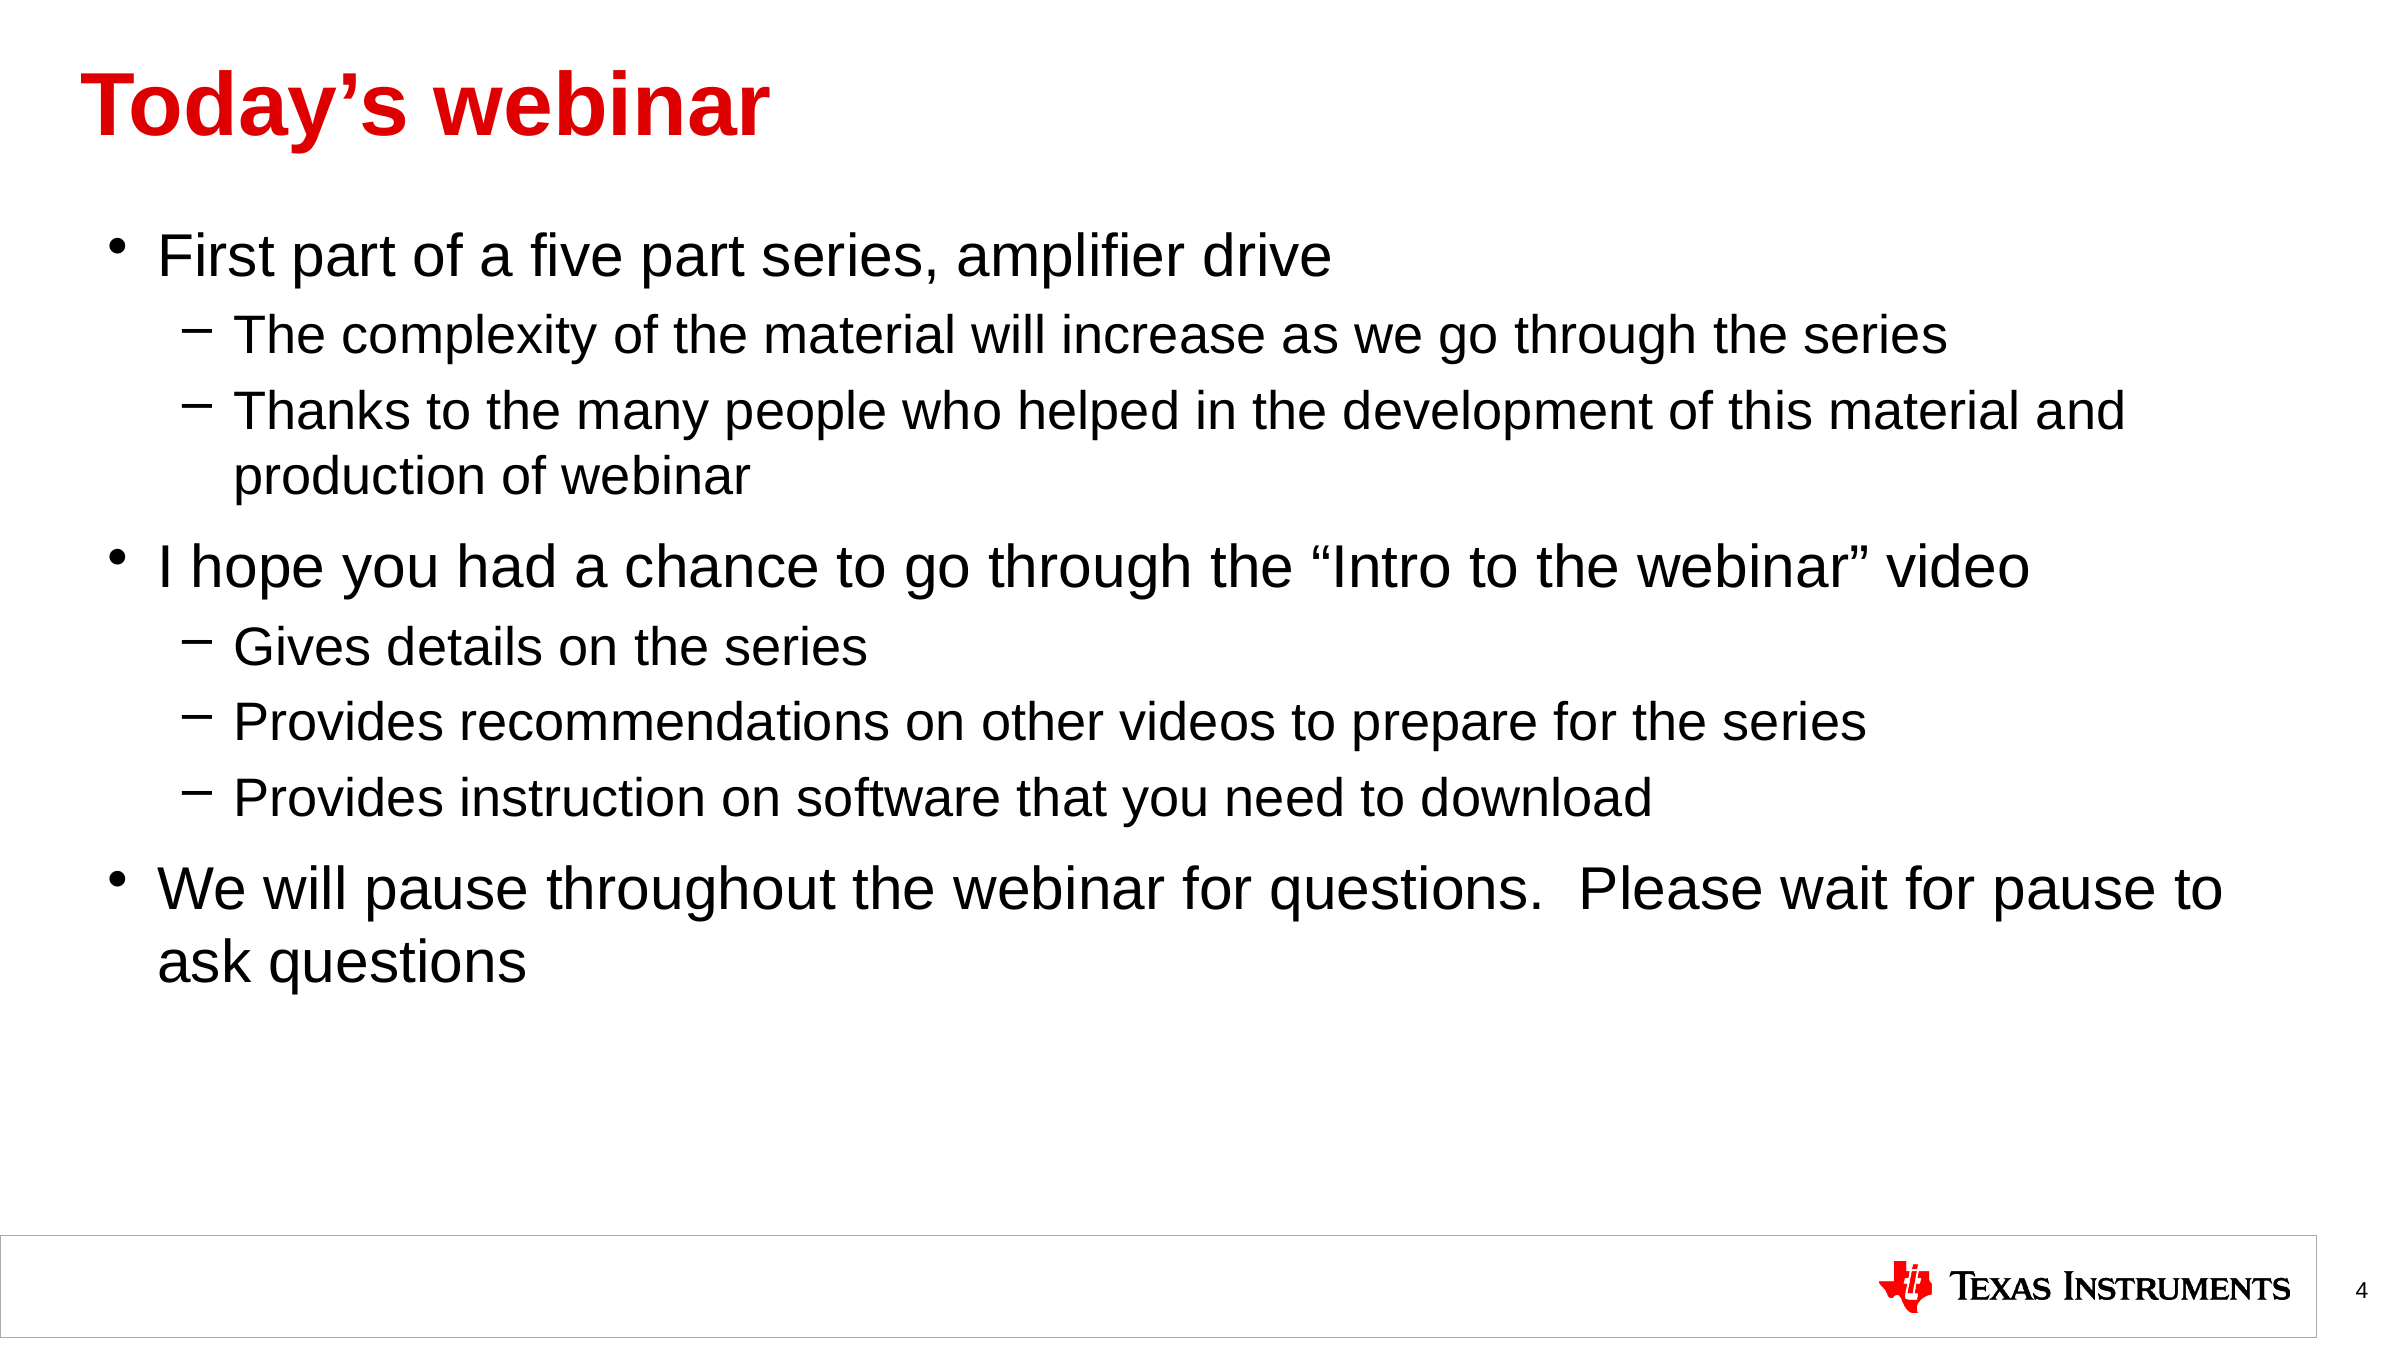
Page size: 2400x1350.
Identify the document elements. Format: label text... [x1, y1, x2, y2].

slide_number 4 [1828, 1265, 2389, 1307]
title Today’s webinar [60, 27, 2282, 189]
picture [1879, 1261, 2290, 1265]
list First part of a five part series, amplifier drive The complexity of the material will increase as we go through the series Thanks to the many people who helped in the development of this material and production of webinar I hope you had a chance to go through the “Intro to the webinar” video Gives details on the series Provides recommendations on other videos to prepare for the series Provides instruction on software that you need to download We will pause throughout the webinar for questions. Please wait for pause to ask questions [87, 206, 2311, 1181]
picture [1879, 1307, 2290, 1313]
